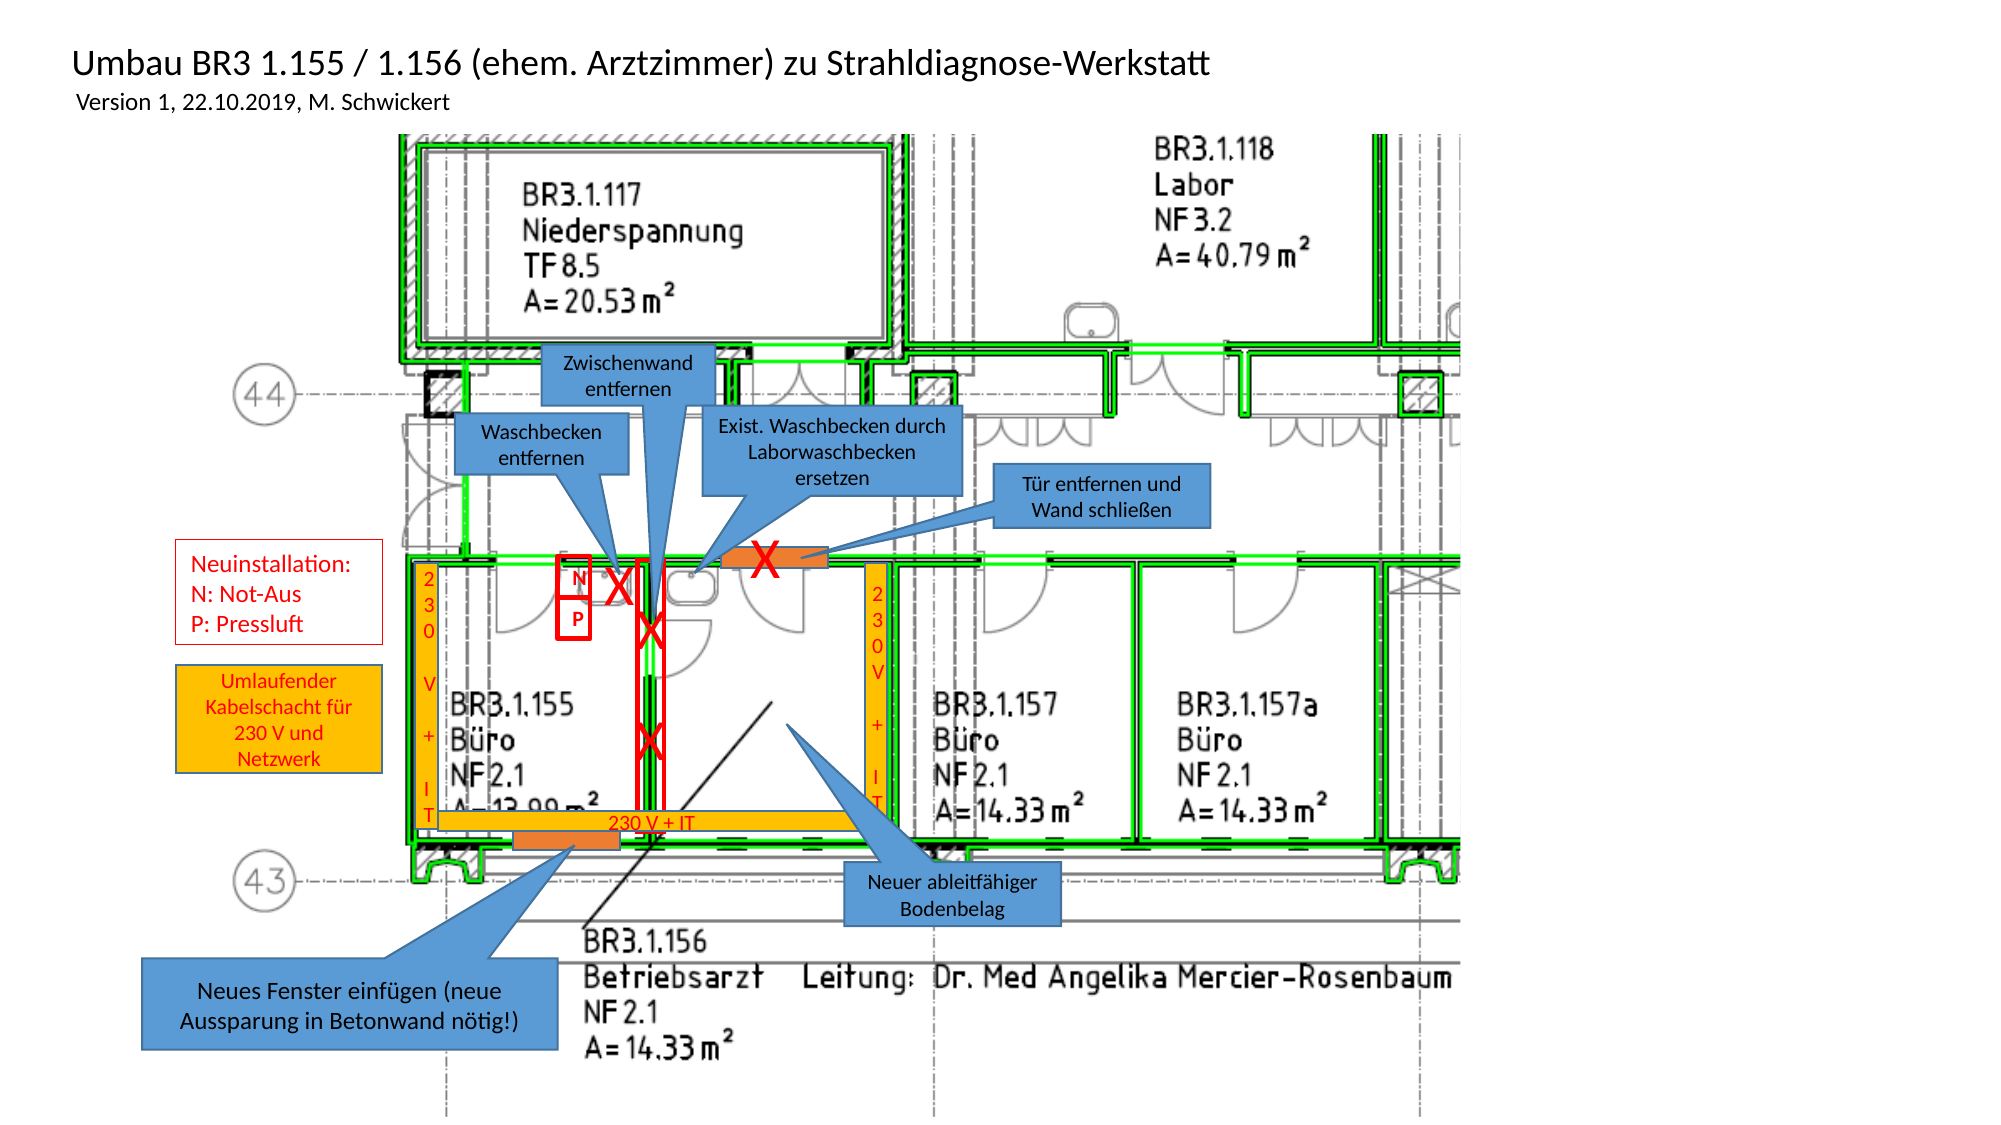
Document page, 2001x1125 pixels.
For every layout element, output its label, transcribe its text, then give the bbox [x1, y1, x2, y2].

text_box Umbau BR3 1.155 / 1.156 (ehem. Arztzimmer) zu Strahldiagnose-Werkstatt [56, 30, 1498, 91]
picture [104, 134, 1461, 1117]
text_box Version 1, 22.10.2019, M. Schwickert [61, 77, 666, 123]
